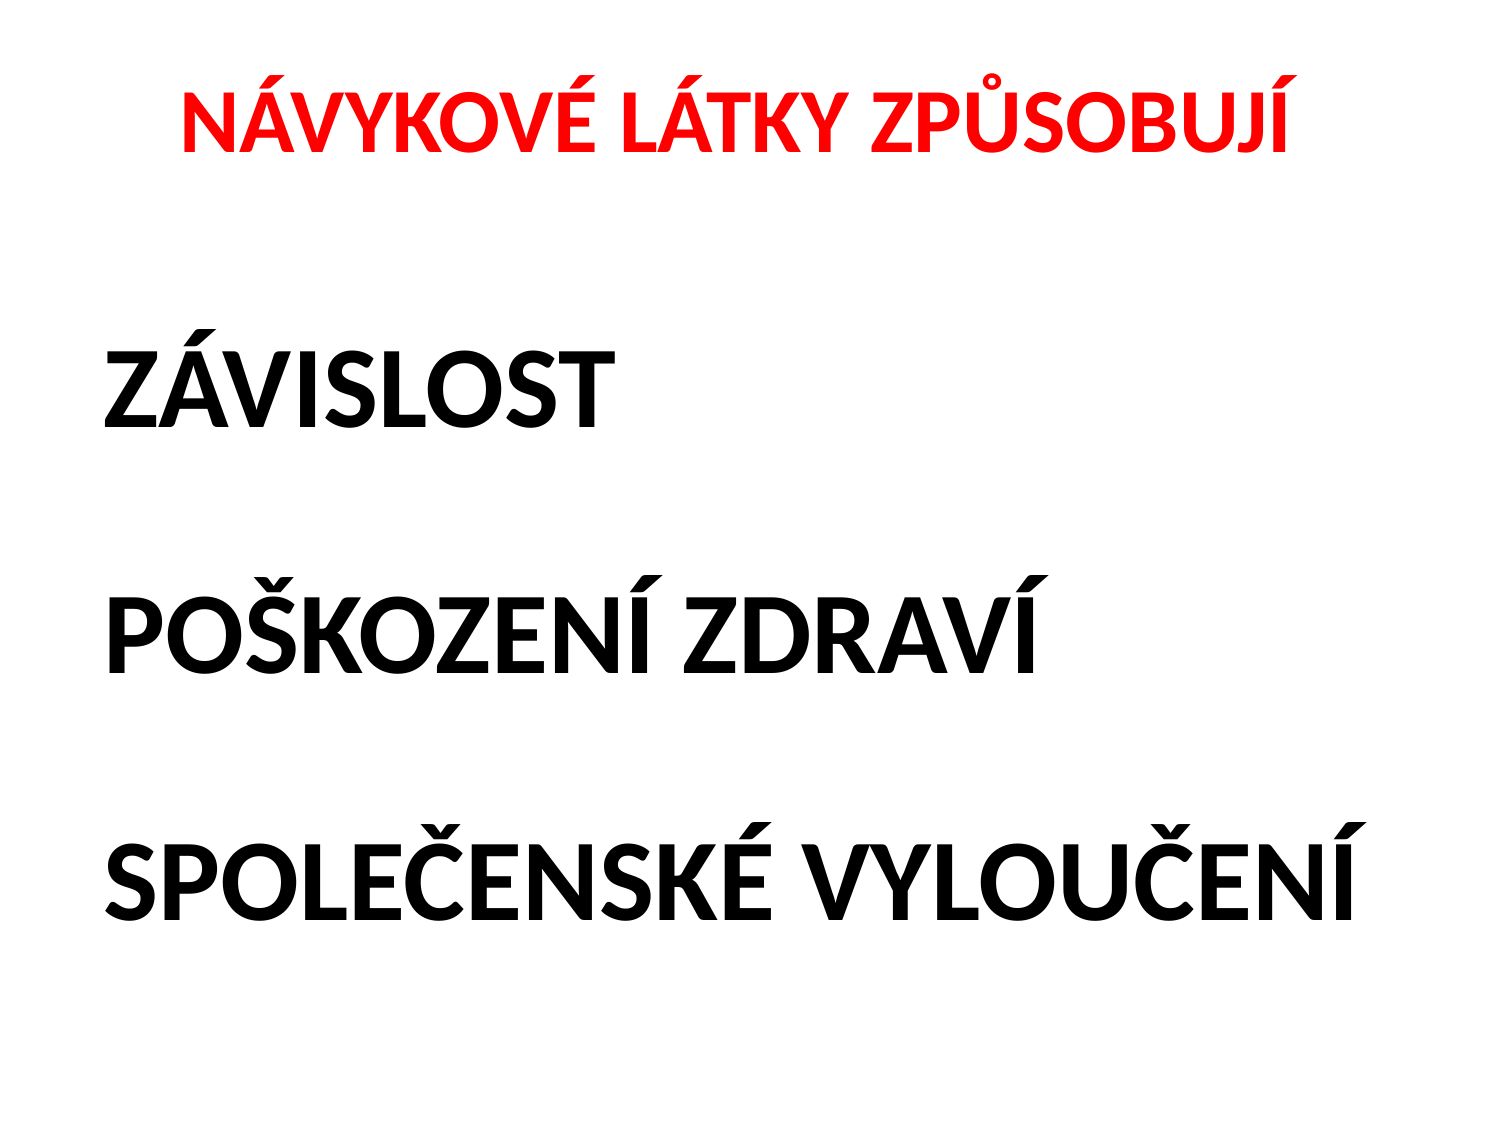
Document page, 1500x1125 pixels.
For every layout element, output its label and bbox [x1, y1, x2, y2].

text_box [46, 228, 1419, 1044]
text_box [46, 58, 1430, 188]
